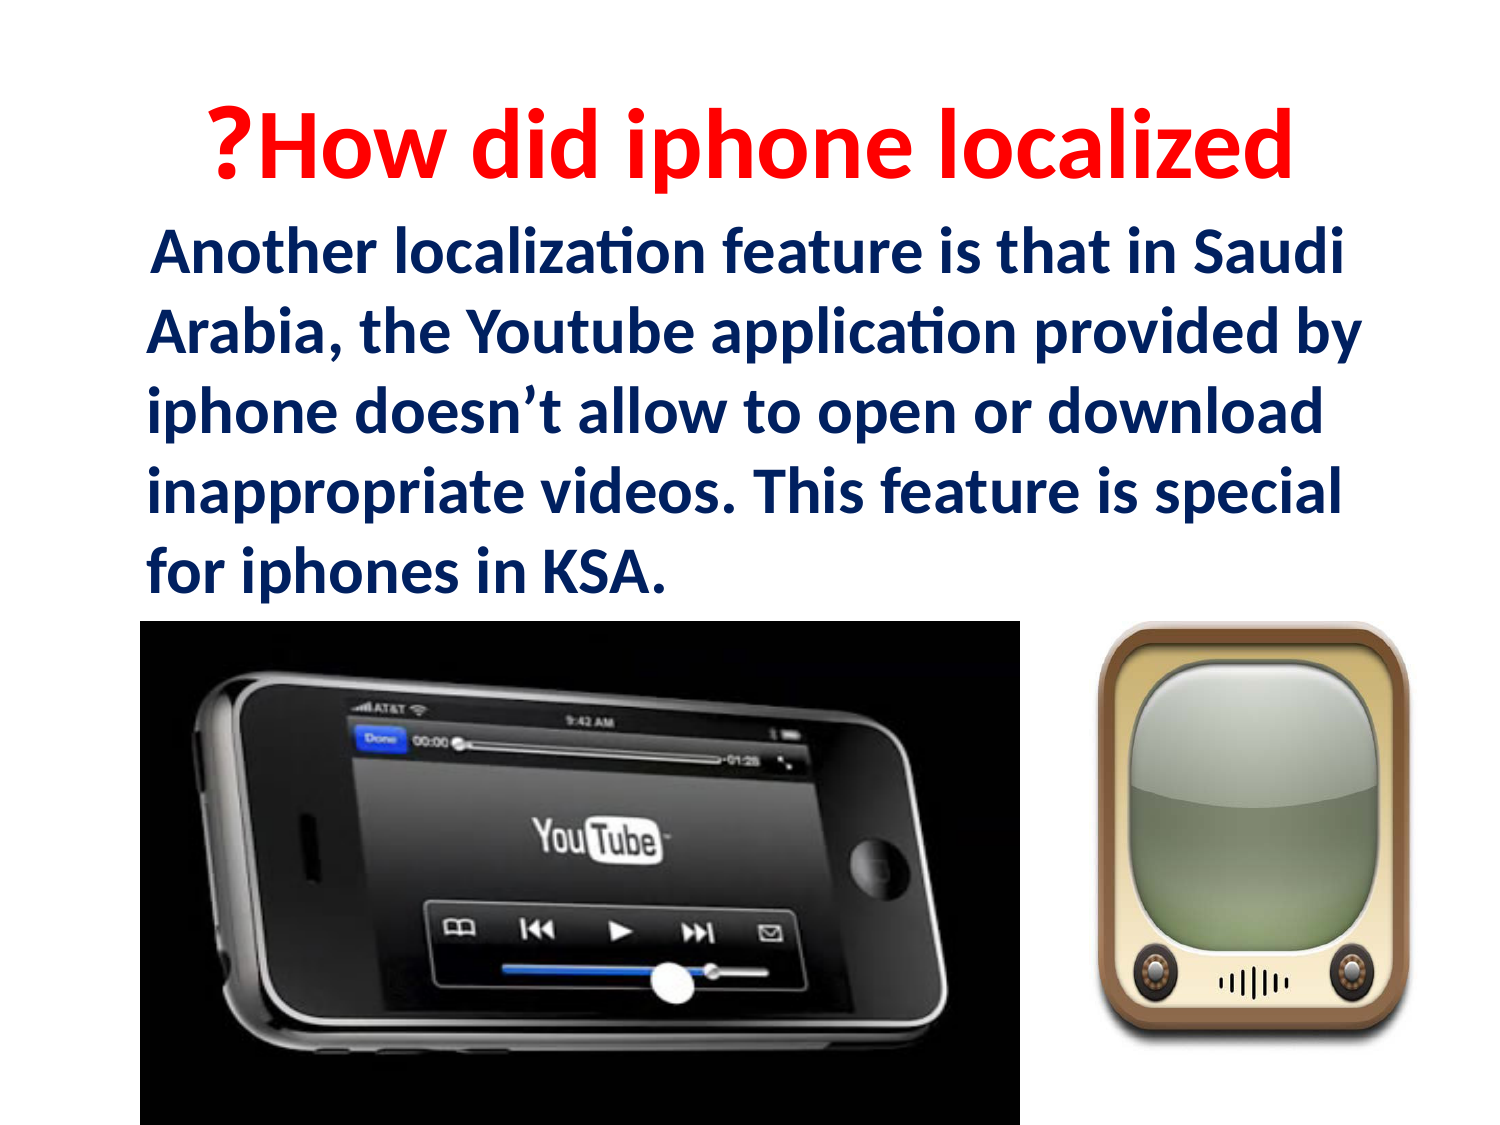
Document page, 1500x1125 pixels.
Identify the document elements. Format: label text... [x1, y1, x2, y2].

picture [140, 620, 1020, 1125]
title How did iphone localized? [75, 45, 1425, 199]
picture [1089, 620, 1419, 1055]
list Another localization feature is that in Saudi Arabia, the Youtube application provided by iphone doesn’t allow to open or download inappropriate videos. This feature is special for iphones in KSA. [75, 199, 1425, 633]
